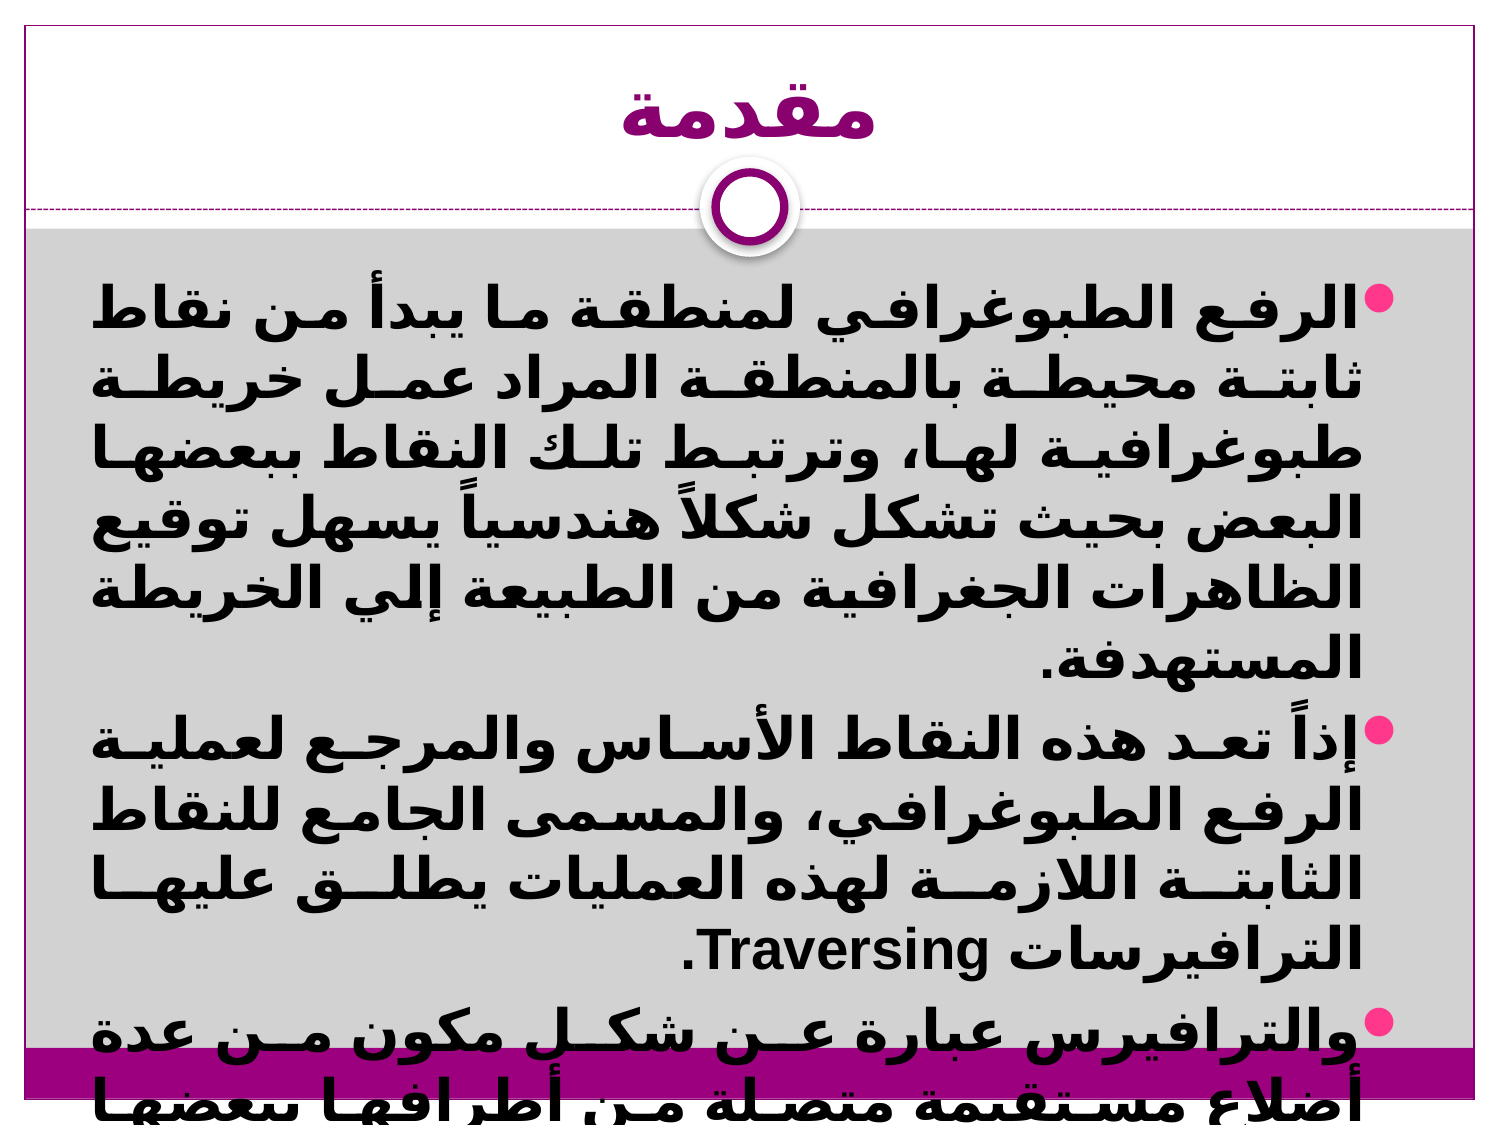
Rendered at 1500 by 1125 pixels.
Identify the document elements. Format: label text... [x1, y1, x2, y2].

title مقدمة [49, 37, 1450, 162]
list الرفع الطبوغرافي لمنطقة ما يبدأ من نقاط ثابتة محيطة بالمنطقة المراد عمل خريطة طبوغرافية لها، وترتبط تلك النقاط ببعضها البعض بحيث تشكل شكلاً هندسياً يسهل توقيع الظاهرات الجغرافية من الطبيعة إلي الخريطة المستهدفة. إذاً تعد هذه النقاط الأساس والمرجع لعملية الرفع الطبوغرافي، والمسمى الجامع للنقاط الثابتة اللازمة لهذه العمليات يطلق عليها الترافيرسات Traversing. والترافيرس عبارة عن شكل مكون من عدة أضلاع مستقيمة متصلة من أطرافها ببعضها البعض، وتنحرف عن بعضها البعض بزوايا. [75, 262, 1425, 1038]
